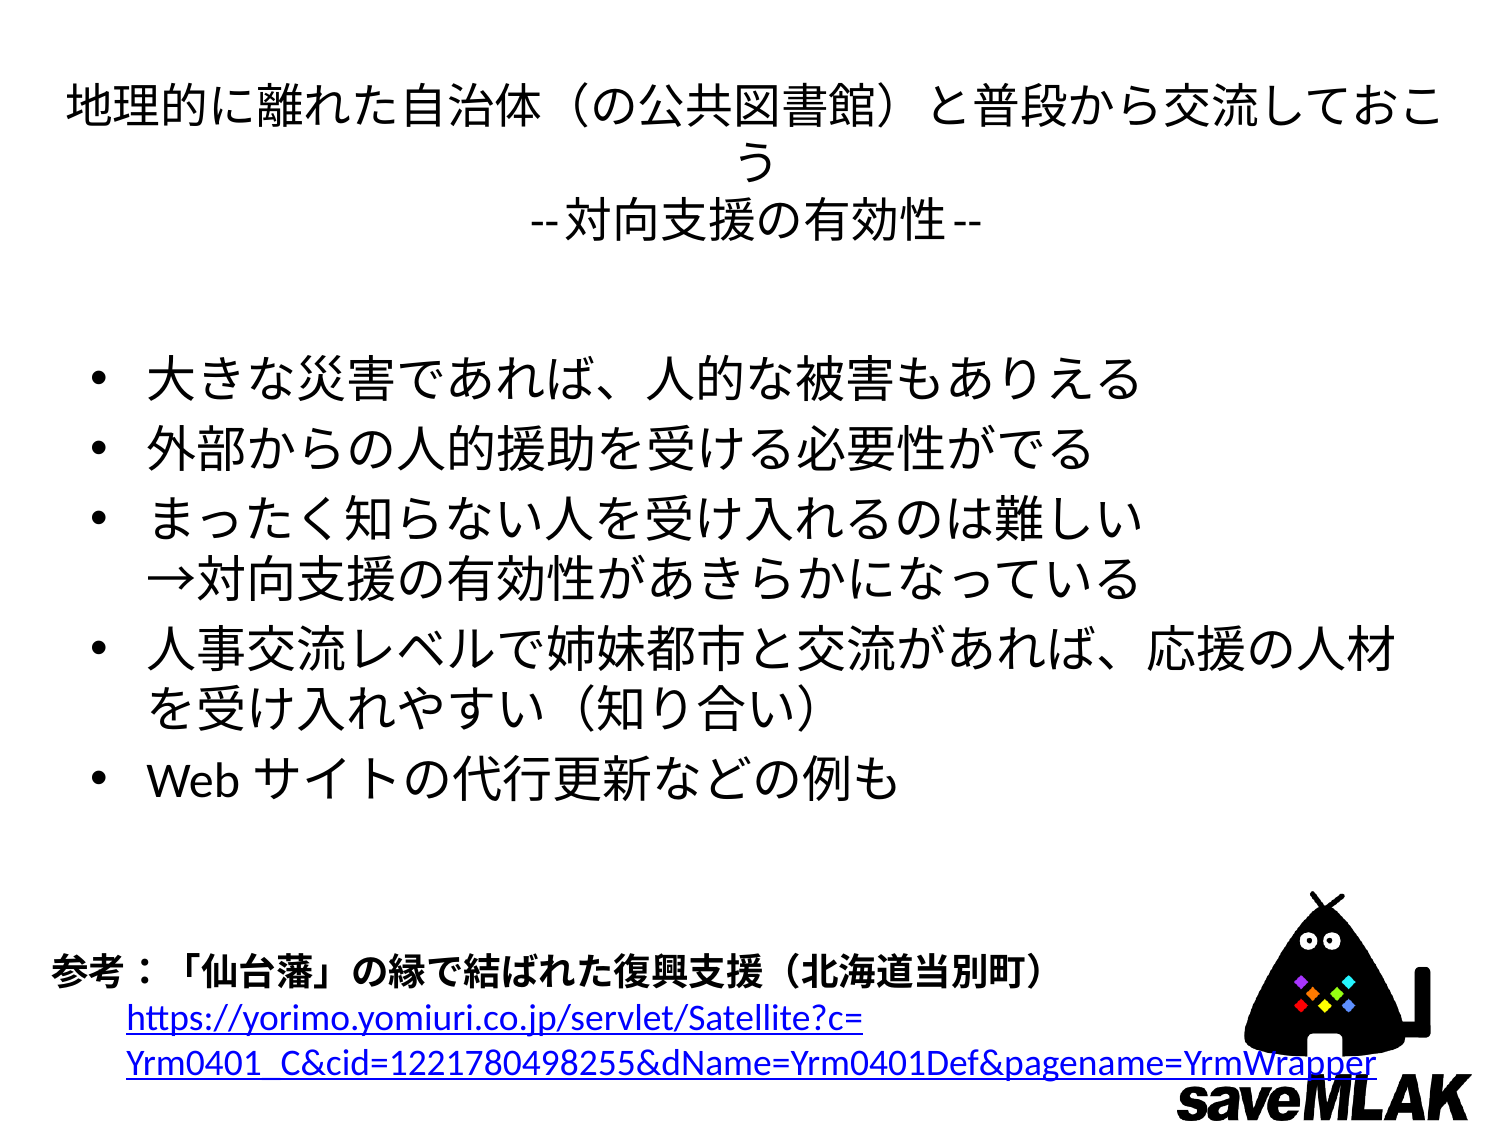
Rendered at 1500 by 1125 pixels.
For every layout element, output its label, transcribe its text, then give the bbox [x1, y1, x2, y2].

text_box 参考：「仙台藩」の縁で結ばれた復興支援（北海道当別町） https://yorimo.yomiuri.co.jp/servlet/Satellite?c= Yrm0401_C&cid=1221780498255&dName=Yrm0401Def&pagename=YrmWrapper [36, 940, 1392, 1125]
picture [1392, 891, 1472, 1121]
title 地理的に離れた自治体（の公共図書館）と普段から交流しておこう --対向支援の有効性-- [29, 67, 1483, 256]
list 大きな災害であれば、人的な被害もありえる 外部からの人的援助を受ける必要性がでる まったく知らない人を受け入れるのは難しい →対向支援の有効性があきらかになっている 人事交流レベルで姉妹都市と交流があれば、応援の人材を受け入れやすい（知り合い） Webサイトの代行更新などの例も [75, 339, 1425, 1083]
